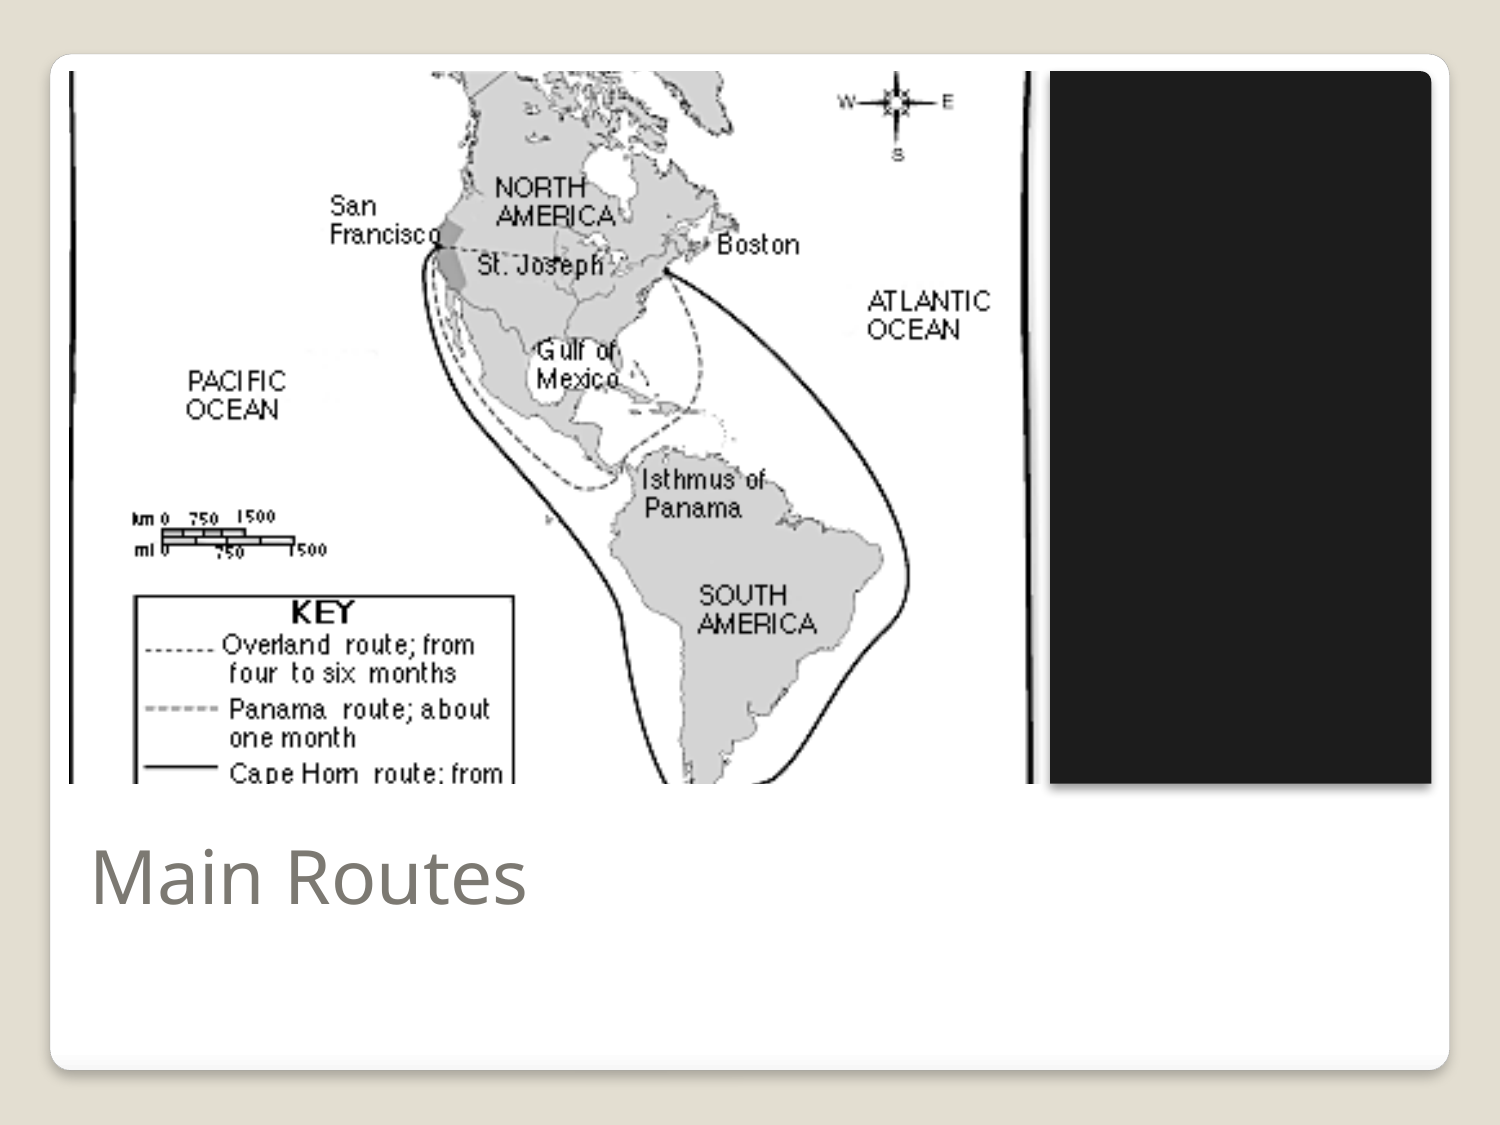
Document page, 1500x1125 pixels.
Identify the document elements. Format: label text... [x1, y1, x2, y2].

title Main Routes [75, 822, 1425, 995]
picture [68, 71, 1042, 785]
